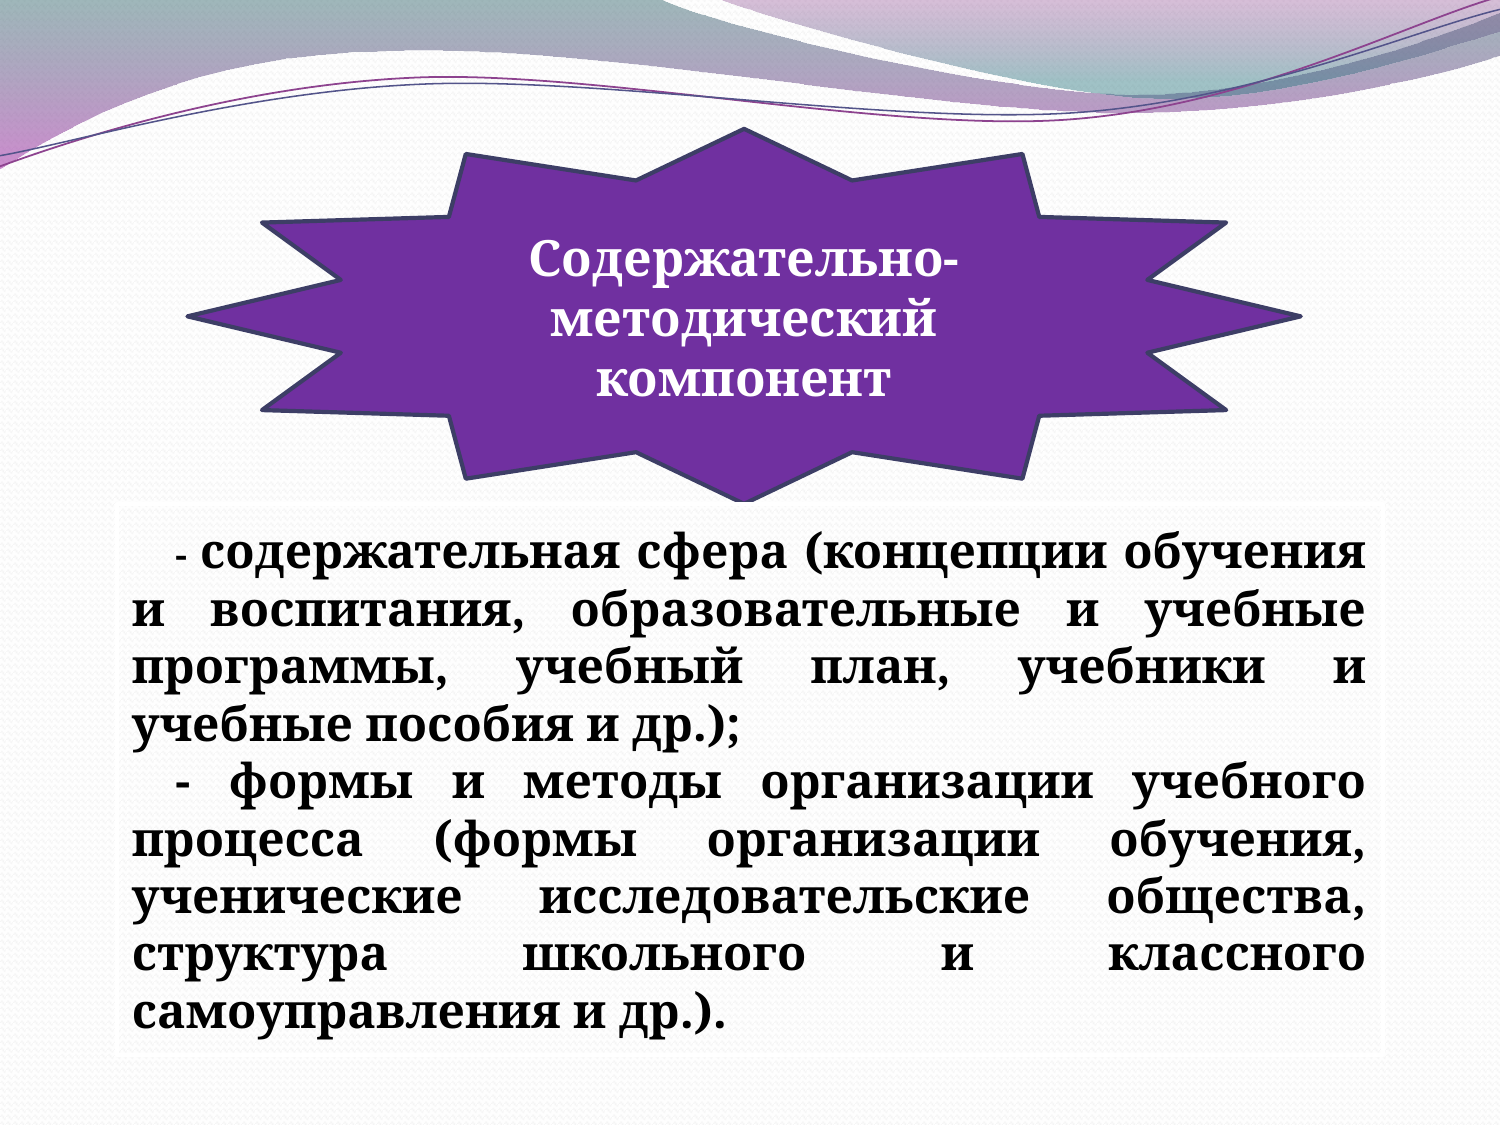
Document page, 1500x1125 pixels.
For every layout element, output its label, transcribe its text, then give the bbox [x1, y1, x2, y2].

text_box - содержательная сфера (концепции обучения и воспитания, образовательные и учебные программы, учебный план, учебники и учебные пособия и др.); - формы и методы организации учебного процесса (формы организации обучения, ученические исследовательские общества, структура школьного и классного самоуправления и др.). [115, 502, 1385, 1057]
text_box Содержательно-методический компонент [185, 126, 1303, 502]
